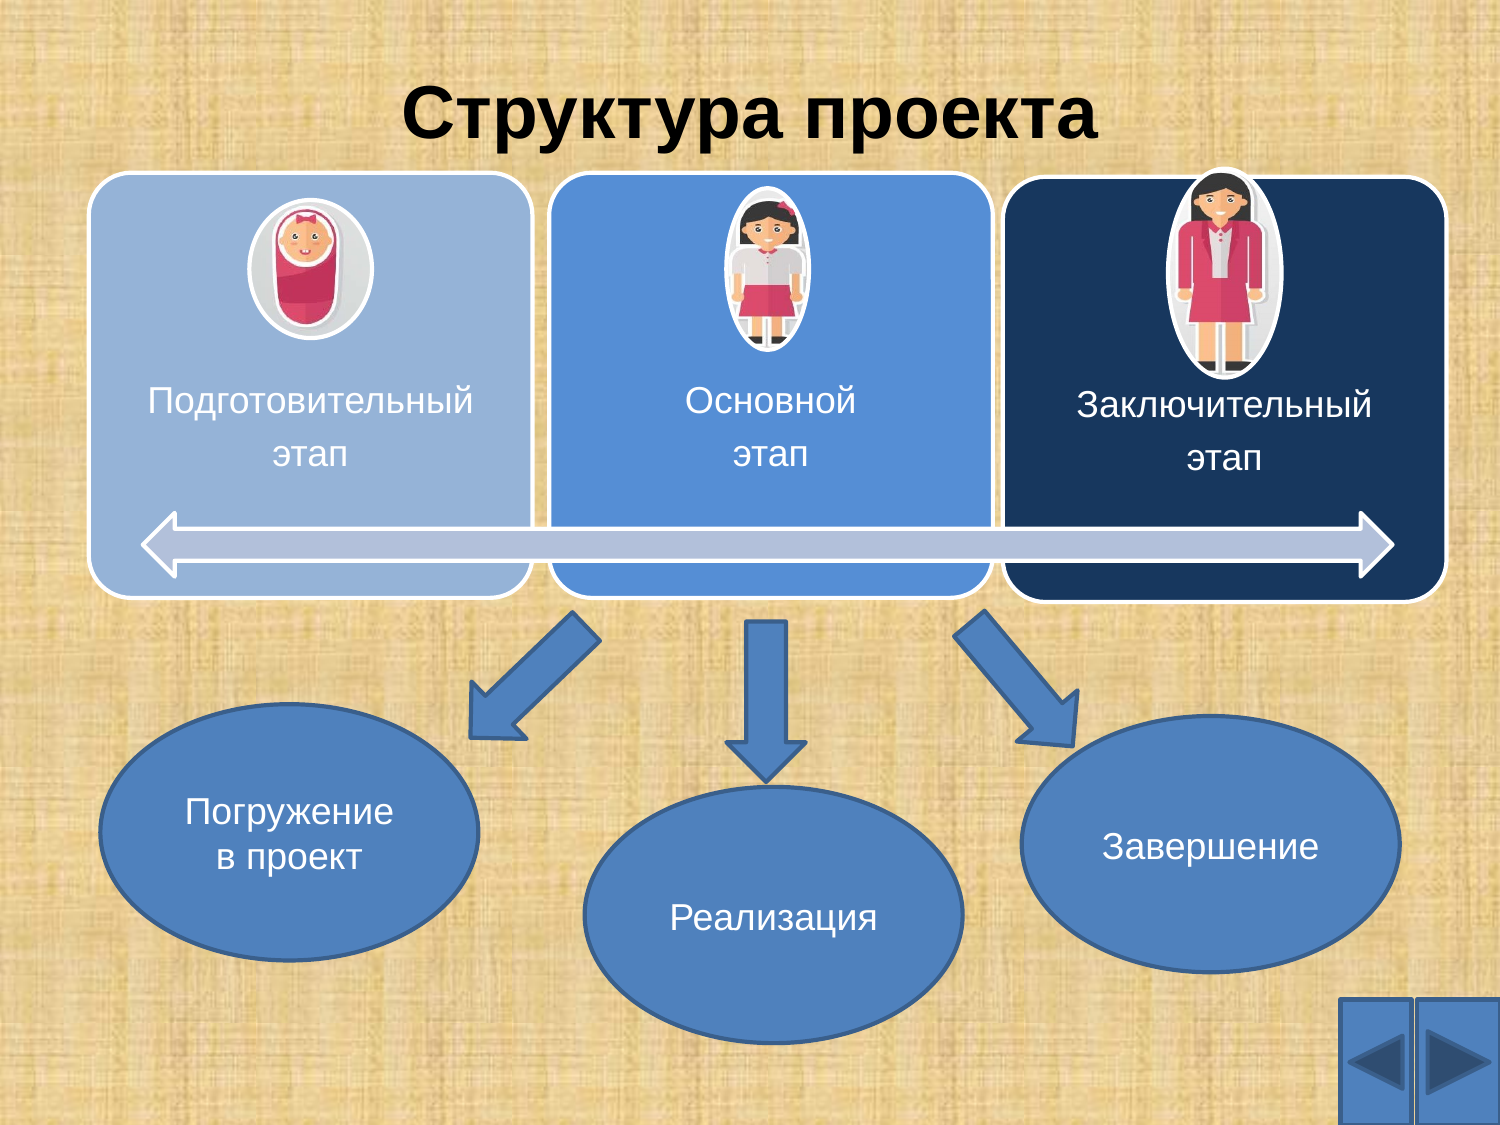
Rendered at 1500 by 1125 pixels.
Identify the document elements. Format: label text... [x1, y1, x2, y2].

text_box [724, 619, 808, 785]
text_box Реализация [582, 784, 965, 1046]
text_box Погружение в проект [98, 702, 481, 963]
title Структура проекта [75, 45, 1425, 173]
picture [0, 0, 1500, 1125]
text_box Завершение [1019, 713, 1402, 975]
text_box [1338, 997, 1414, 1125]
text_box [1415, 997, 1500, 1125]
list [88, 172, 1448, 599]
text_box [952, 608, 1080, 749]
text_box [468, 610, 603, 741]
